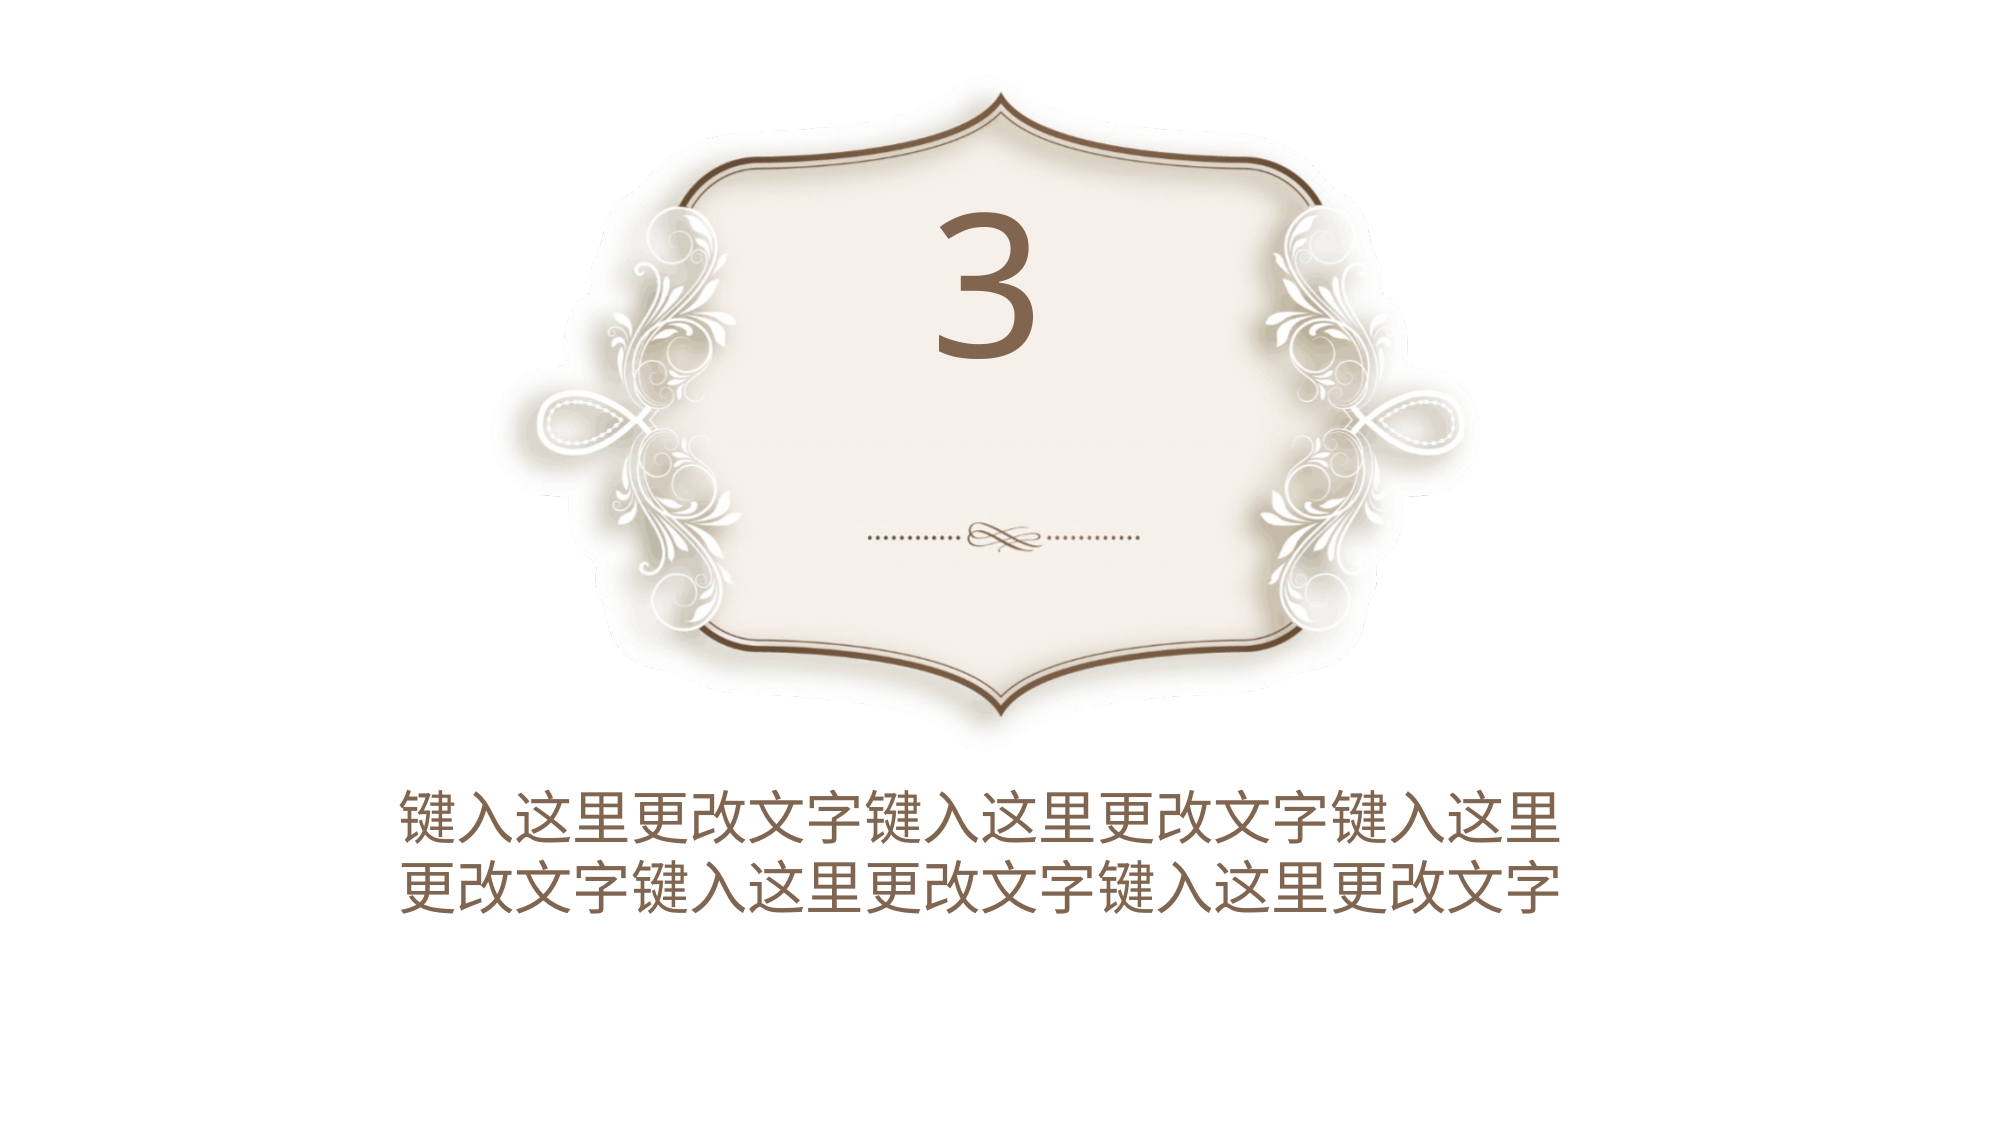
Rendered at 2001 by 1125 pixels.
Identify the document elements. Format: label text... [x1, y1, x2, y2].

text_box 键入这里更改文字键入这里更改文字键入这里更改文字键入这里更改文字键入这里更改文字 [383, 773, 1617, 929]
picture [490, 74, 1482, 752]
